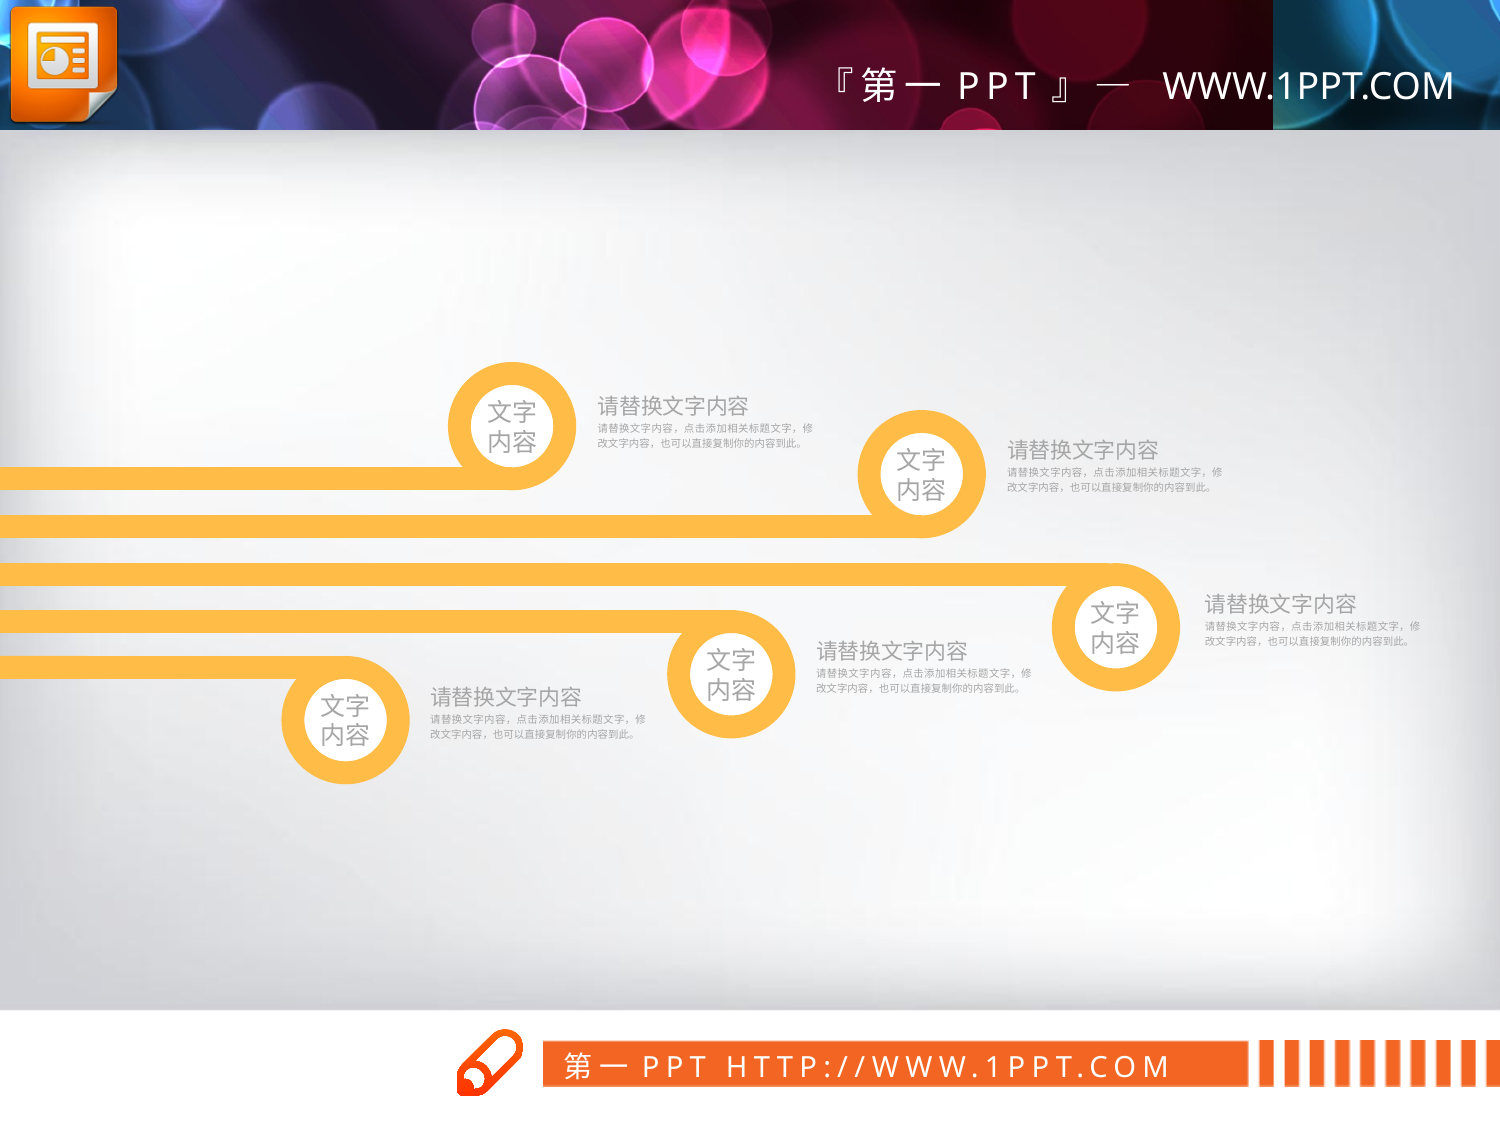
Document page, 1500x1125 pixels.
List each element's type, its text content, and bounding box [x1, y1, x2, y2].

picture [543, 1040, 1500, 1087]
text_box 文字内容 [869, 421, 975, 527]
text_box 请替换文字内容，点击添加相关标题文字，修改文字内容，也可以直接复制你的内容到此。 [1204, 617, 1422, 648]
text_box 文字内容 [459, 373, 565, 479]
text_box 文字内容 [678, 621, 785, 727]
text_box 请替换文字内容，点击添加相关标题文字，修改文字内容，也可以直接复制你的内容到此。 [816, 664, 1033, 695]
text_box 请替换文字内容 [597, 387, 765, 420]
text_box 请替换文字内容 [816, 632, 984, 665]
text_box 文字内容 [292, 667, 399, 773]
text_box 请替换文字内容，点击添加相关标题文字，修改文字内容，也可以直接复制你的内容到此。 [597, 420, 814, 450]
text_box 请替换文字内容 [430, 678, 598, 711]
text_box 文字内容 [1063, 574, 1169, 680]
text_box 请替换文字内容 [1007, 431, 1175, 463]
text_box 请替换文字内容，点击添加相关标题文字，修改文字内容，也可以直接复制你的内容到此。 [1007, 463, 1224, 494]
picture [0, 0, 1500, 1012]
text_box 请替换文字内容 [1204, 585, 1372, 617]
text_box 请替换文字内容，点击添加相关标题文字，修改文字内容，也可以直接复制你的内容到此。 [430, 710, 647, 741]
